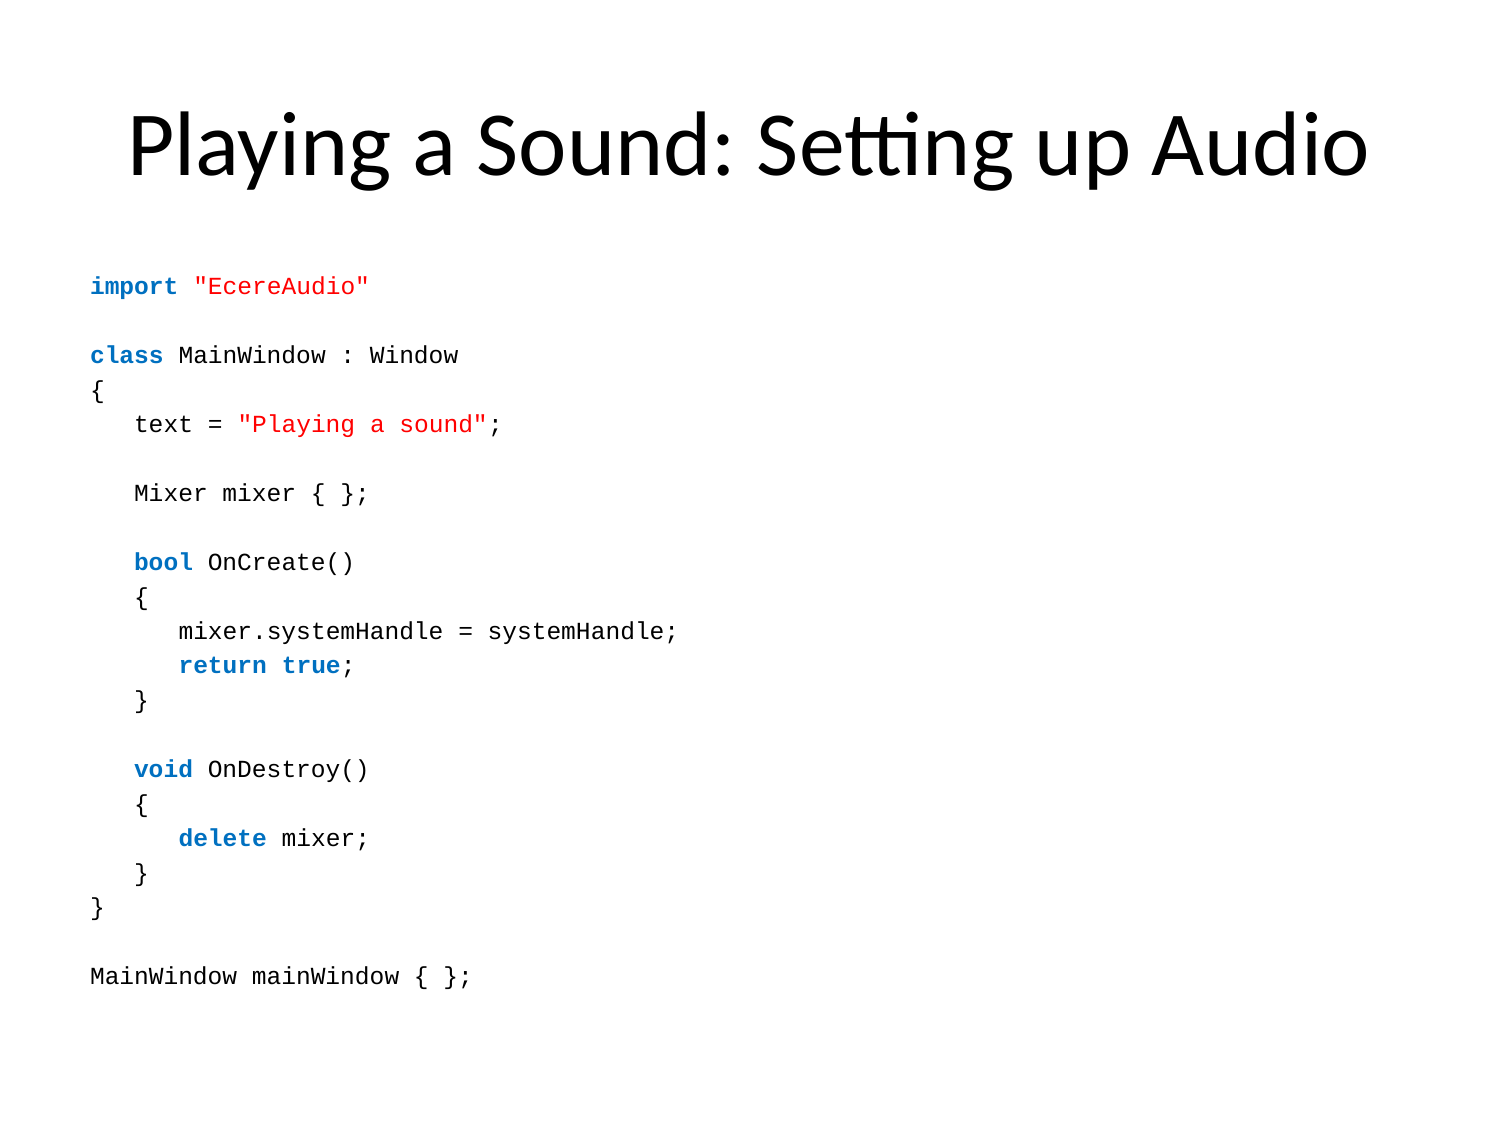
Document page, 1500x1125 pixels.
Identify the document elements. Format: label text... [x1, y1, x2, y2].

title Playing a Sound: Setting up Audio [75, 45, 1425, 233]
list import "EcereAudio" class MainWindow : Window { text = "Playing a sound"; Mixer mixer { }; bool OnCreate() { mixer.systemHandle = systemHandle; return true; } void OnDestroy() { delete mixer; } } MainWindow mainWindow { }; [75, 262, 1425, 1005]
